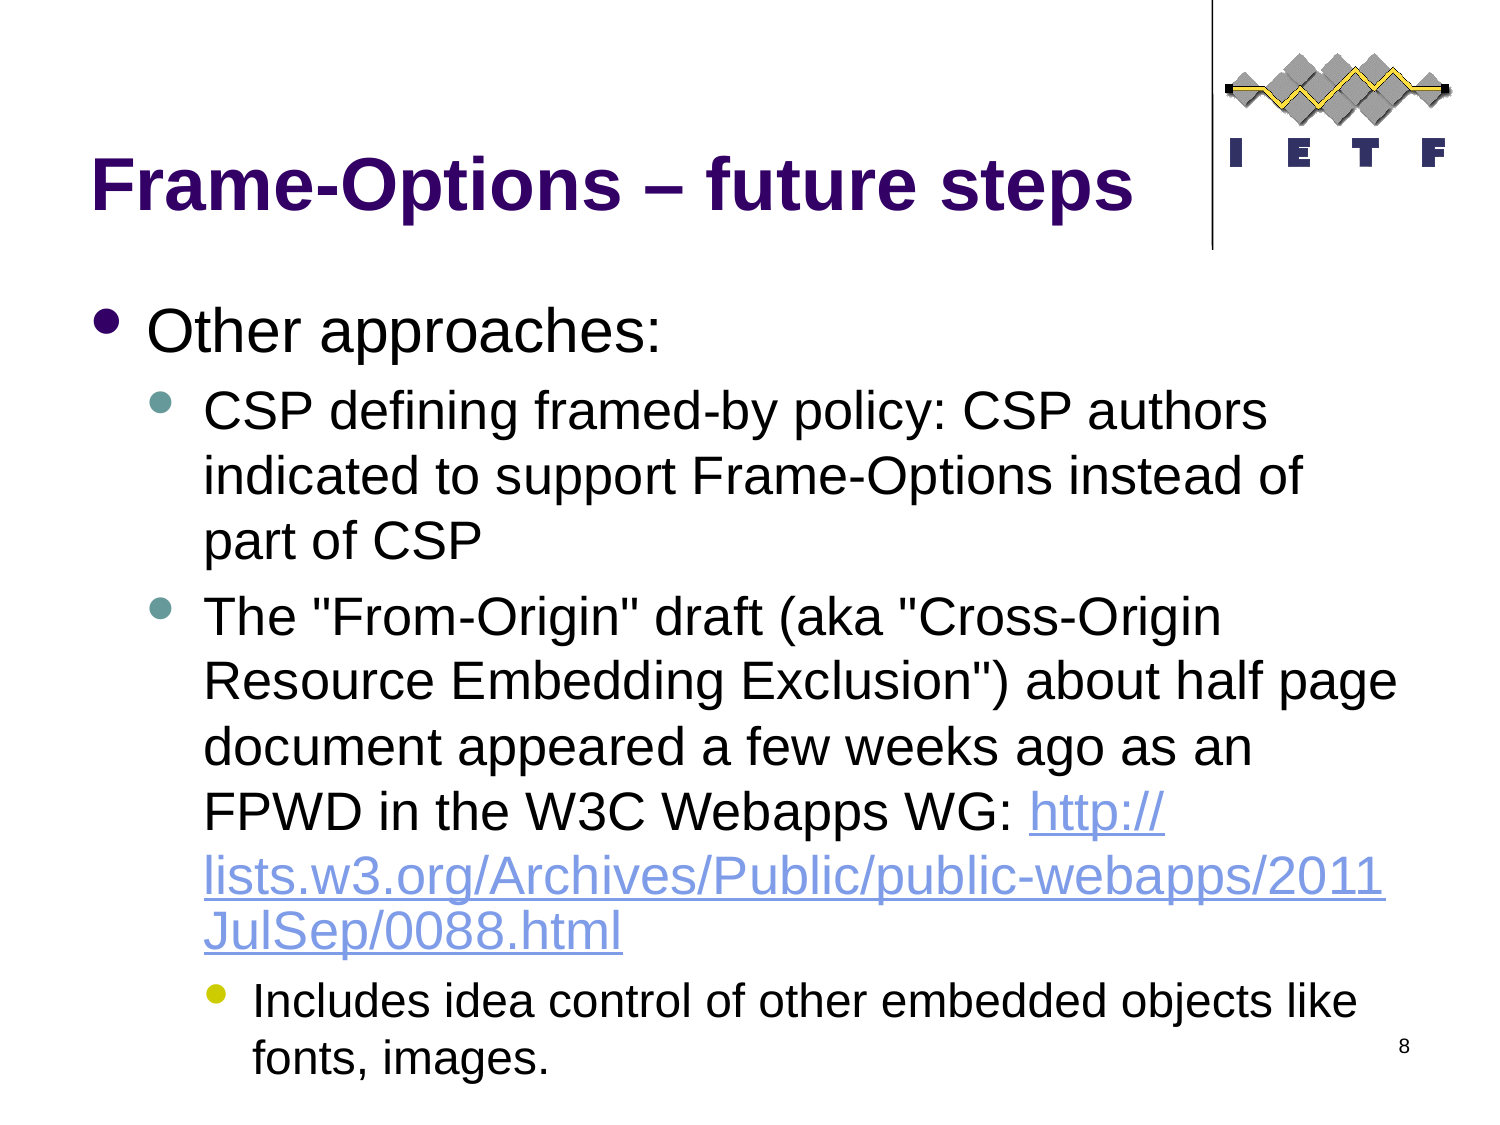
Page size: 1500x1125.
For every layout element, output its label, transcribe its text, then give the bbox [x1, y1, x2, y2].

picture [1212, 37, 1463, 181]
title Frame-Options – future steps [74, 19, 1201, 233]
slide_number 8 [1074, 1024, 1426, 1101]
list Other approaches: CSP defining framed-by policy: CSP authors indicated to support Frame-Options instead of part of CSP The "From-Origin" draft (aka "Cross-Origin Resource Embedding Exclusion") about half page document appeared a few weeks ago as an FPWD in the W3C Webapps WG: http://lists.w3.org/Archives/Public/public-webapps/2011JulSep/0088.html Includes idea control of other embedded objects like fonts, images. [74, 281, 1426, 1006]
